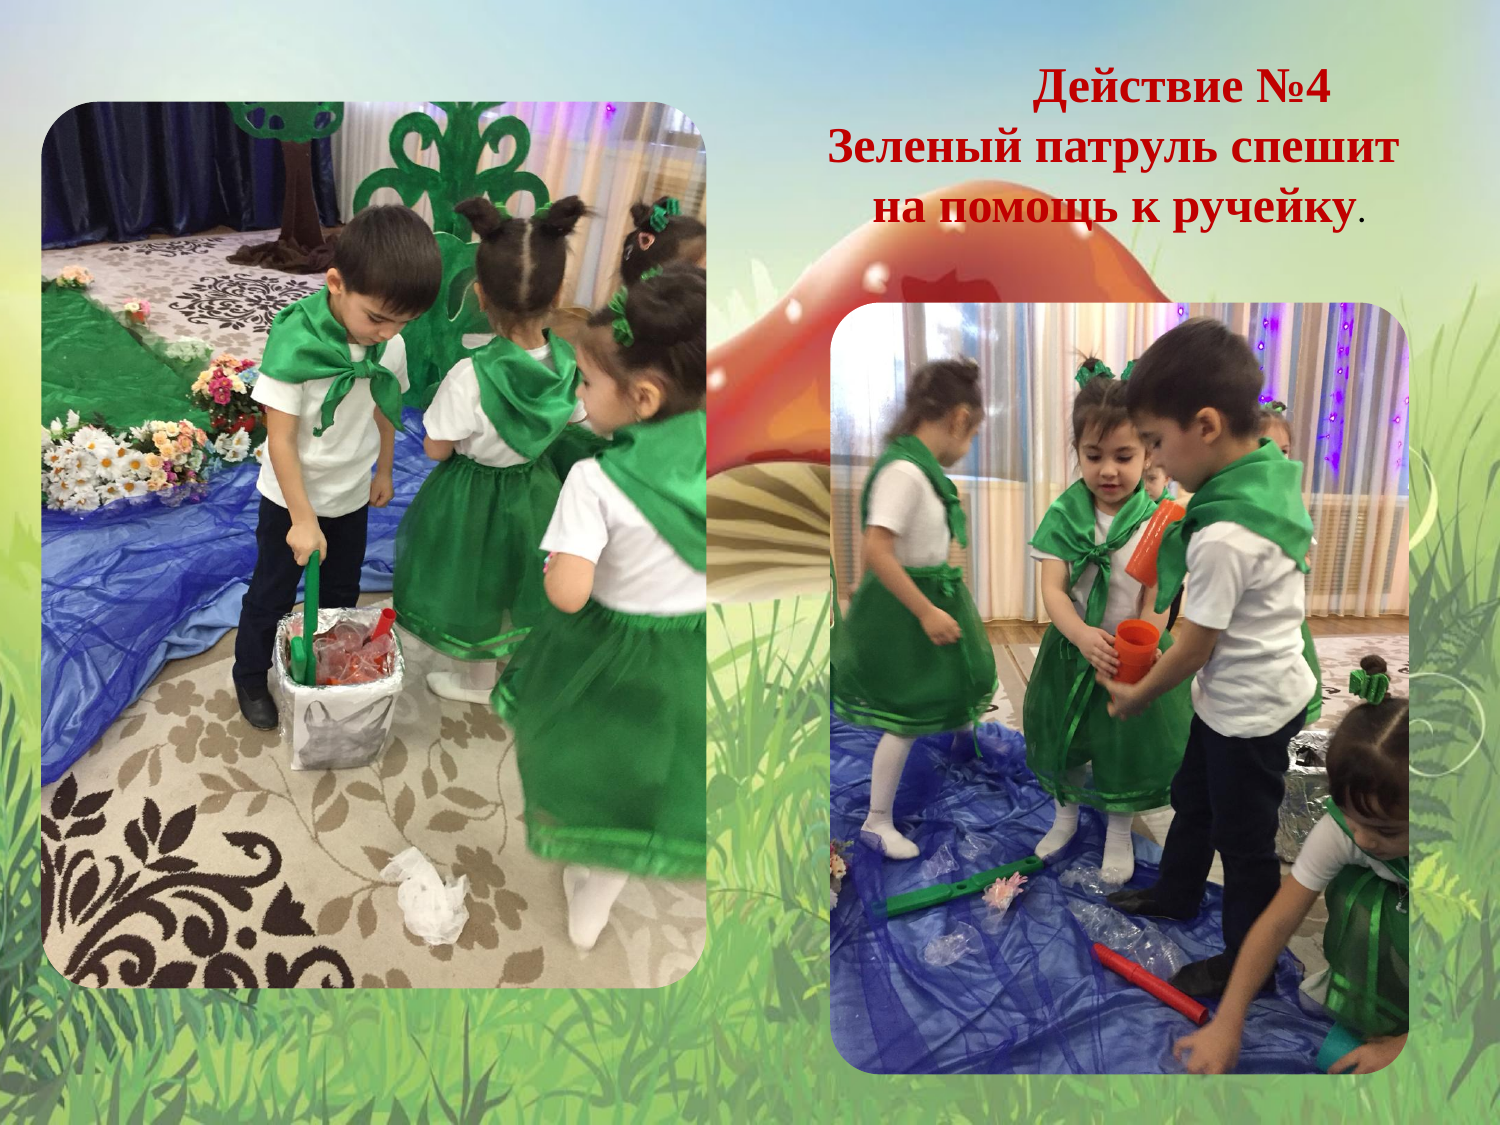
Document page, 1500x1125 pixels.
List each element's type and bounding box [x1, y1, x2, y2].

picture [41, 101, 707, 989]
list [0, 0, 1500, 1125]
picture [829, 302, 1410, 1075]
